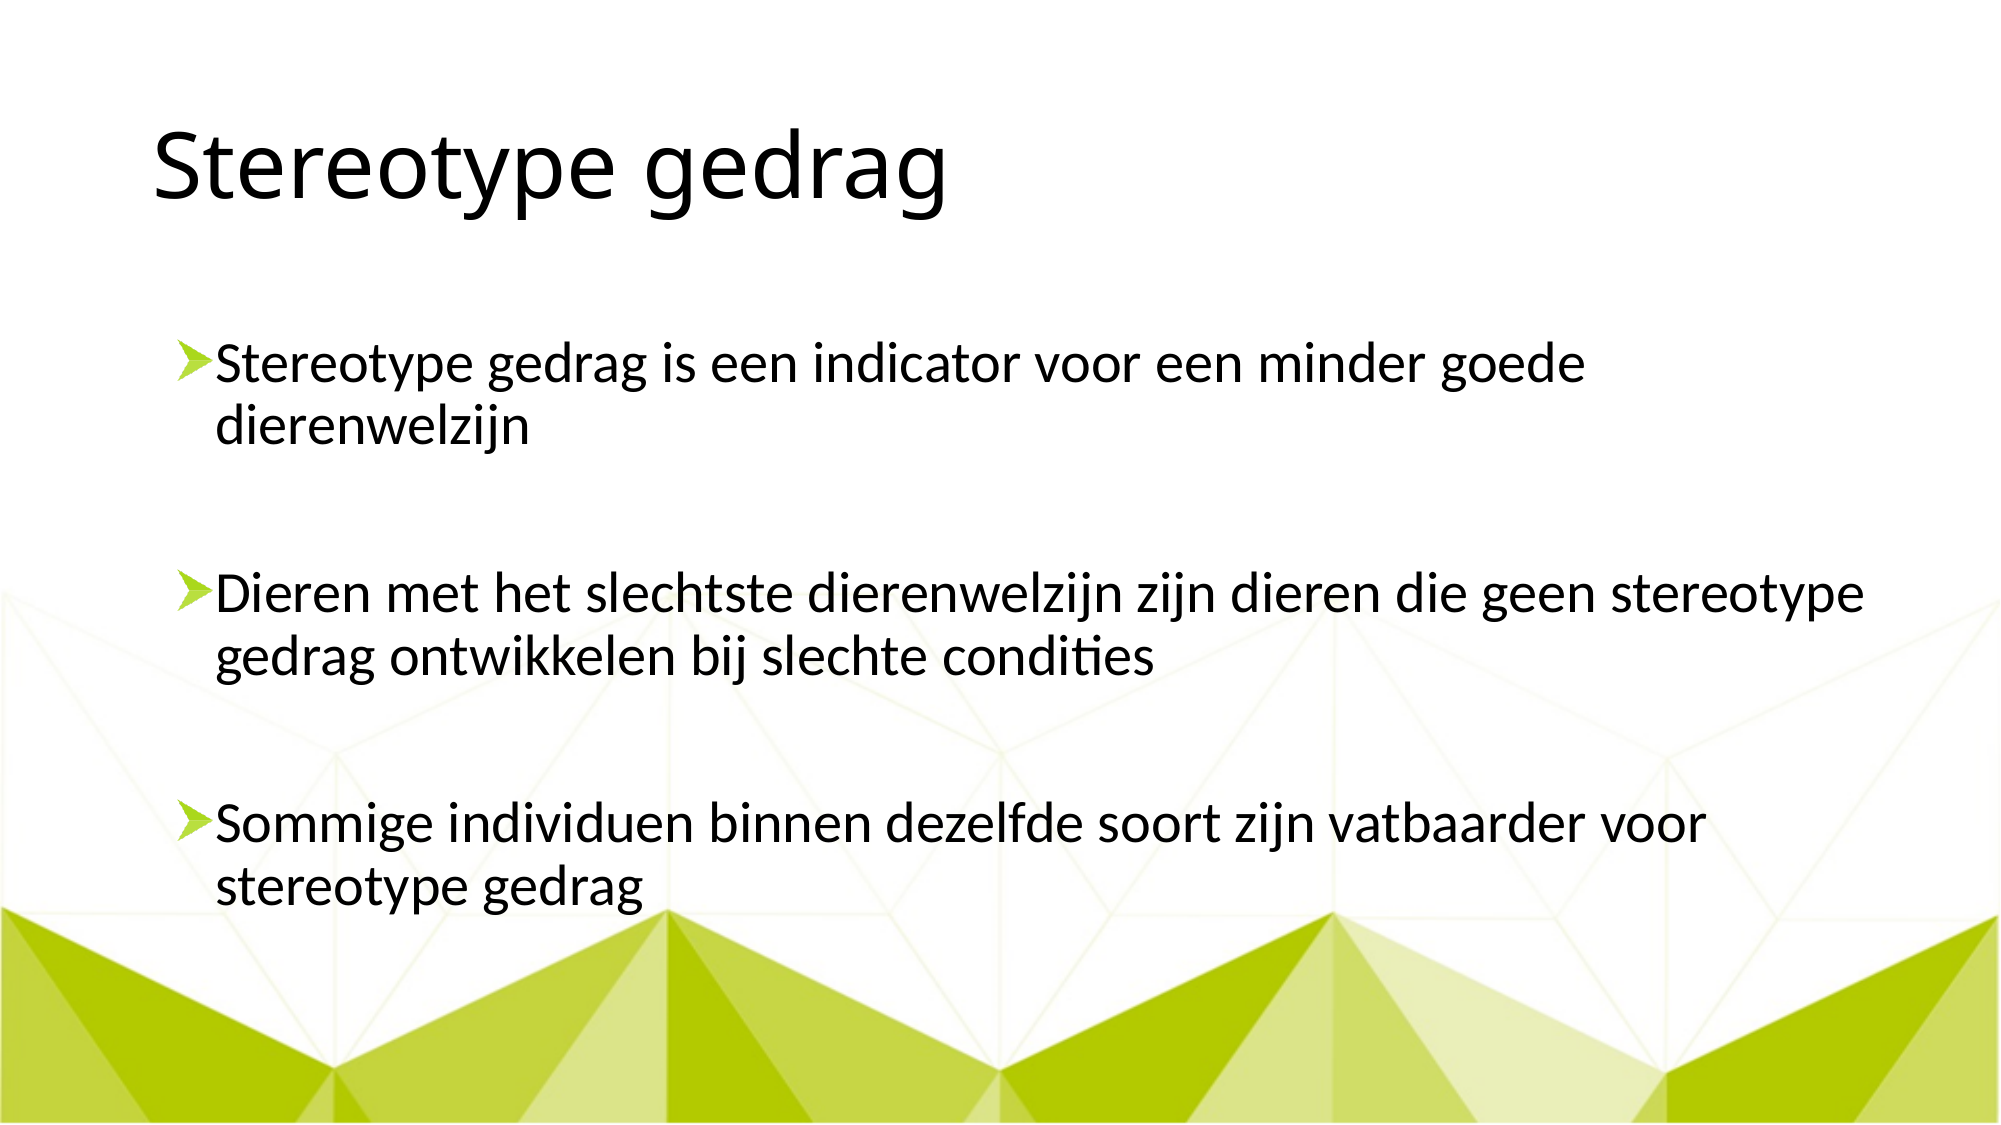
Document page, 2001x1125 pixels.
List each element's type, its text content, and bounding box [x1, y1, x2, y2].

title Stereotype gedrag [137, 59, 1863, 278]
picture [0, 0, 2001, 1125]
list [137, 299, 1863, 1014]
text_box Stereotype gedrag is een indicator voor een minder goede dierenwelzijn Dieren met het slechtste dierenwelzijn zijn dieren die geen stereotype gedrag ontwikkelen bij slechte condities Sommige individuen binnen dezelfde soort zijn vatbaarder voor stereotype gedrag [162, 324, 1888, 1039]
